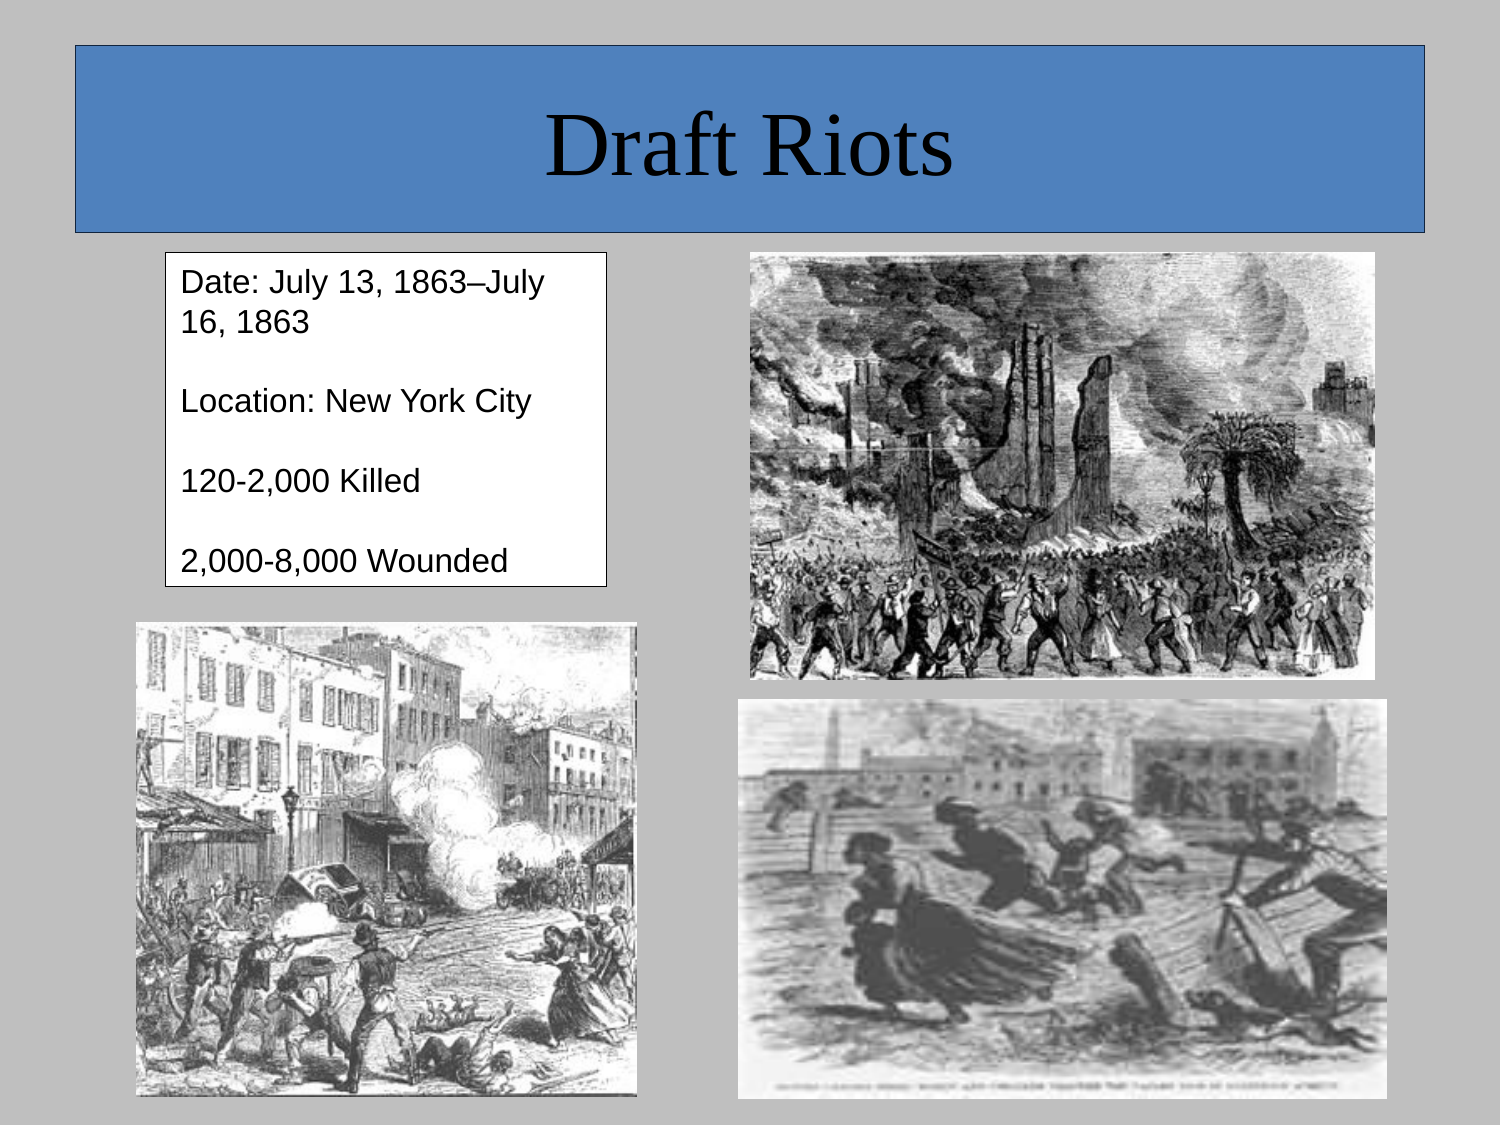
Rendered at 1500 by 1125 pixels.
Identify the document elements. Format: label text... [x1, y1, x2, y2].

picture [135, 622, 637, 1097]
picture [738, 699, 1387, 1099]
picture [749, 252, 1376, 680]
title Draft Riots [75, 45, 1425, 233]
text_box Date: July 13, 1863–July 16, 1863 Location: New York City 120-2,000 Killed 2,000-8,000 Wounded [165, 252, 607, 587]
